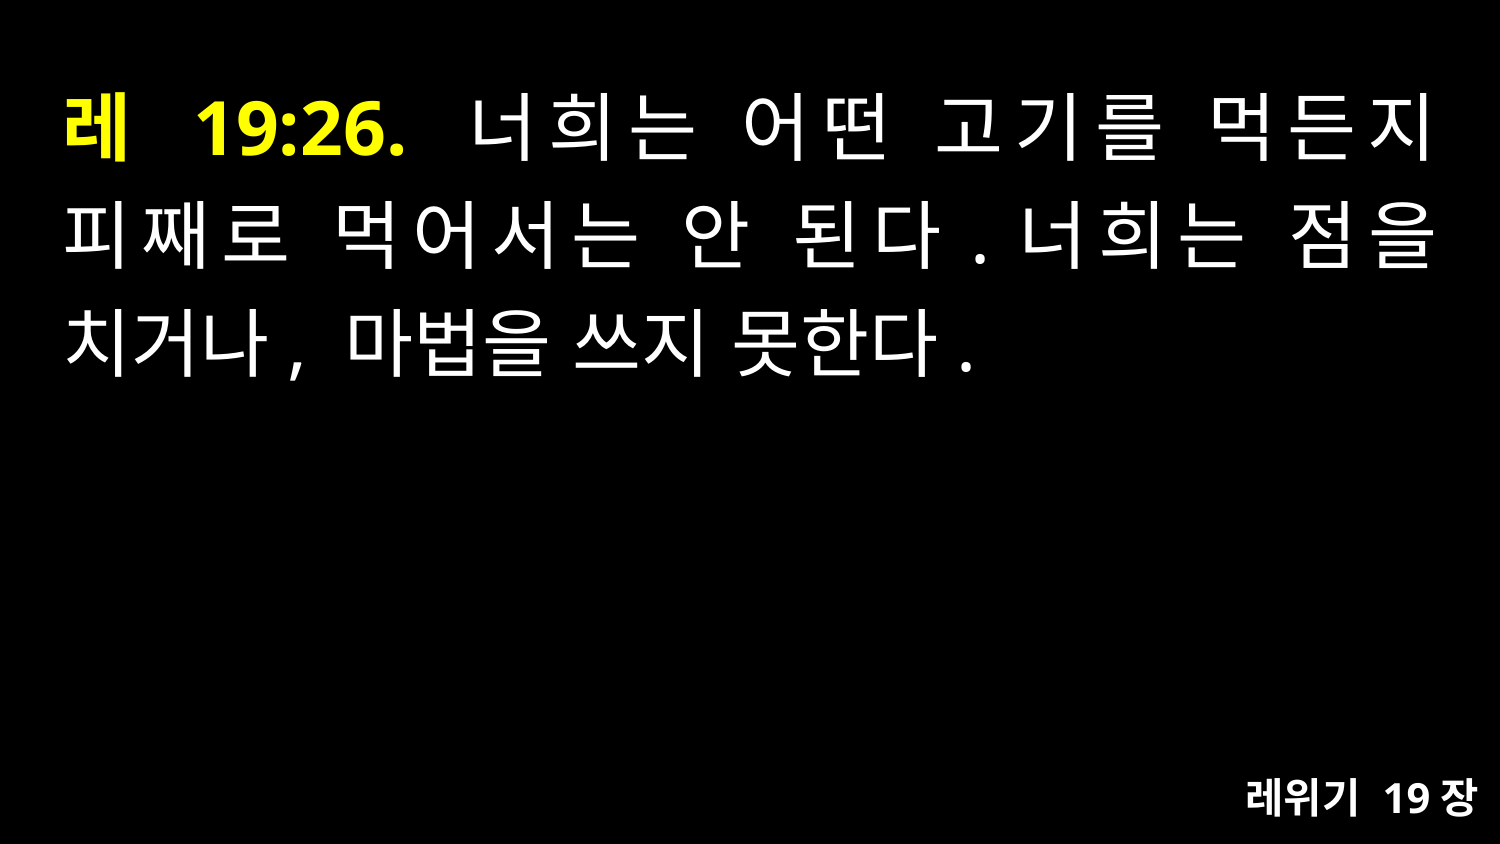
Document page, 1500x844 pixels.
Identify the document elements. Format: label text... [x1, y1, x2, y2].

subtitle 레위기 19장 [916, 770, 1500, 844]
title 레 19:26. 너희는 어떤 고기를 먹든지 피째로 먹어서는 안 된다.너희는 점을 치거나, 마법을 쓰지 못한다. [0, 0, 1500, 844]
